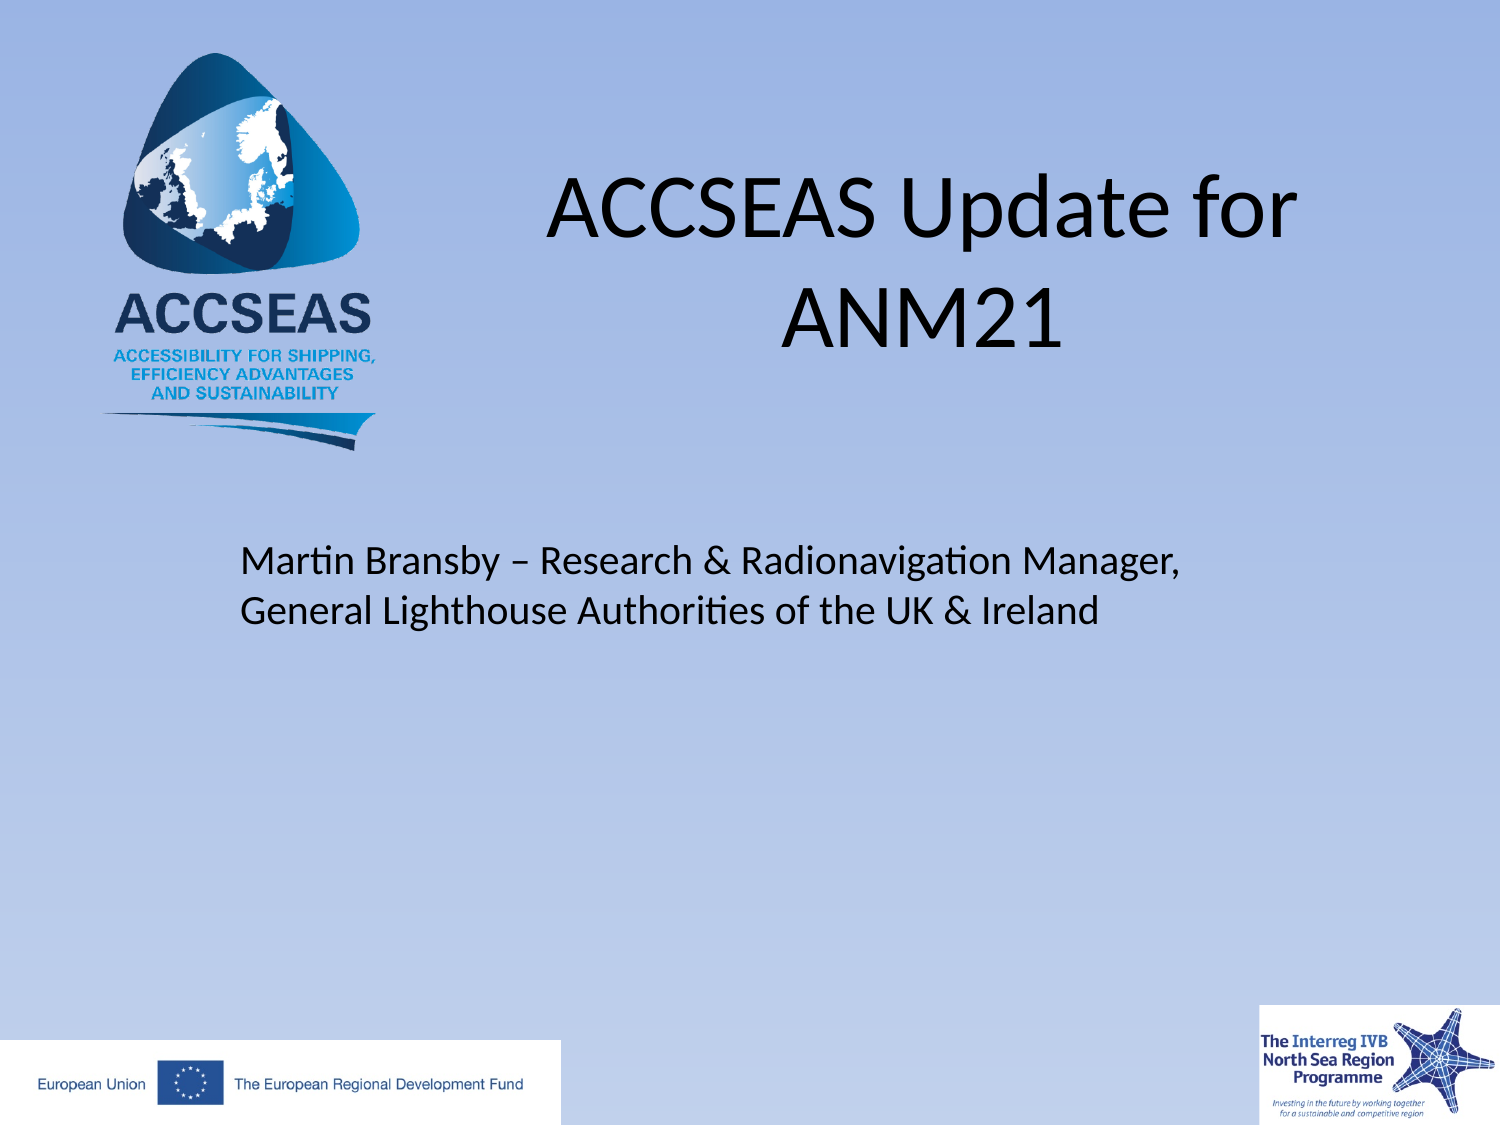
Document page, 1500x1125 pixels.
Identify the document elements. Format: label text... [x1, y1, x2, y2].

title ACCSEAS Update for ANM21 [402, 60, 1444, 452]
picture [1259, 1005, 1500, 1125]
picture [0, 1040, 561, 1125]
picture [100, 53, 376, 451]
subtitle Martin Bransby – Research & Radionavigation Manager, General Lighthouse Authorities of the UK & Ireland [225, 525, 1275, 910]
